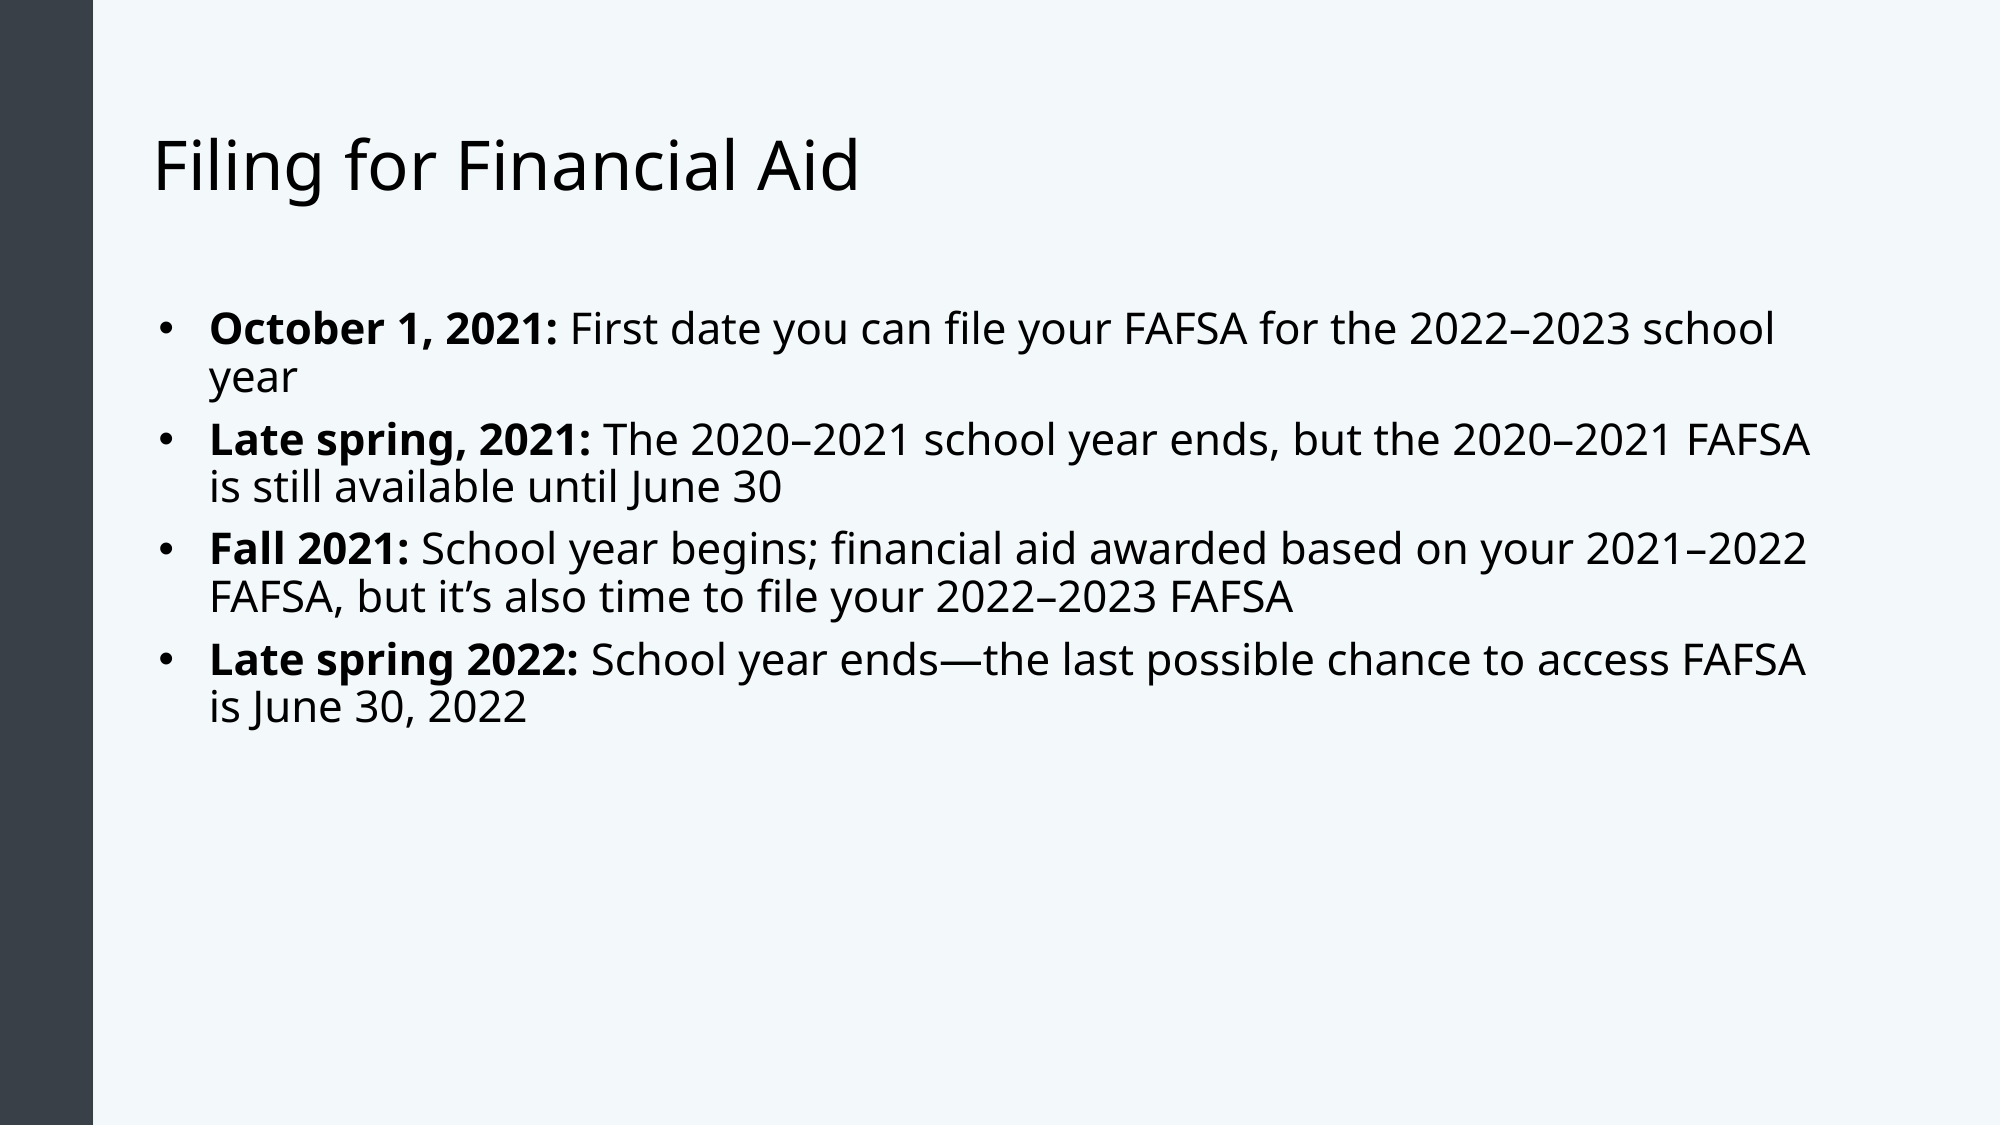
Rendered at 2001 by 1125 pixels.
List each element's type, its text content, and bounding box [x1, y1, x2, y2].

list October 1, 2021: First date you can file your FAFSA for the 2022–2023 school year Late spring, 2021: The 2020–2021 school year ends, but the 2020–2021 FAFSA is still available until June 30 Fall 2021: School year begins; financial aid awarded based on your 2021–2022 FAFSA, but it’s also time to file your 2022–2023 FAFSA Late spring 2022: School year ends—the last possible chance to access FAFSA is June 30, 2022 [137, 299, 1863, 1014]
title Filing for Financial Aid [137, 59, 1863, 278]
